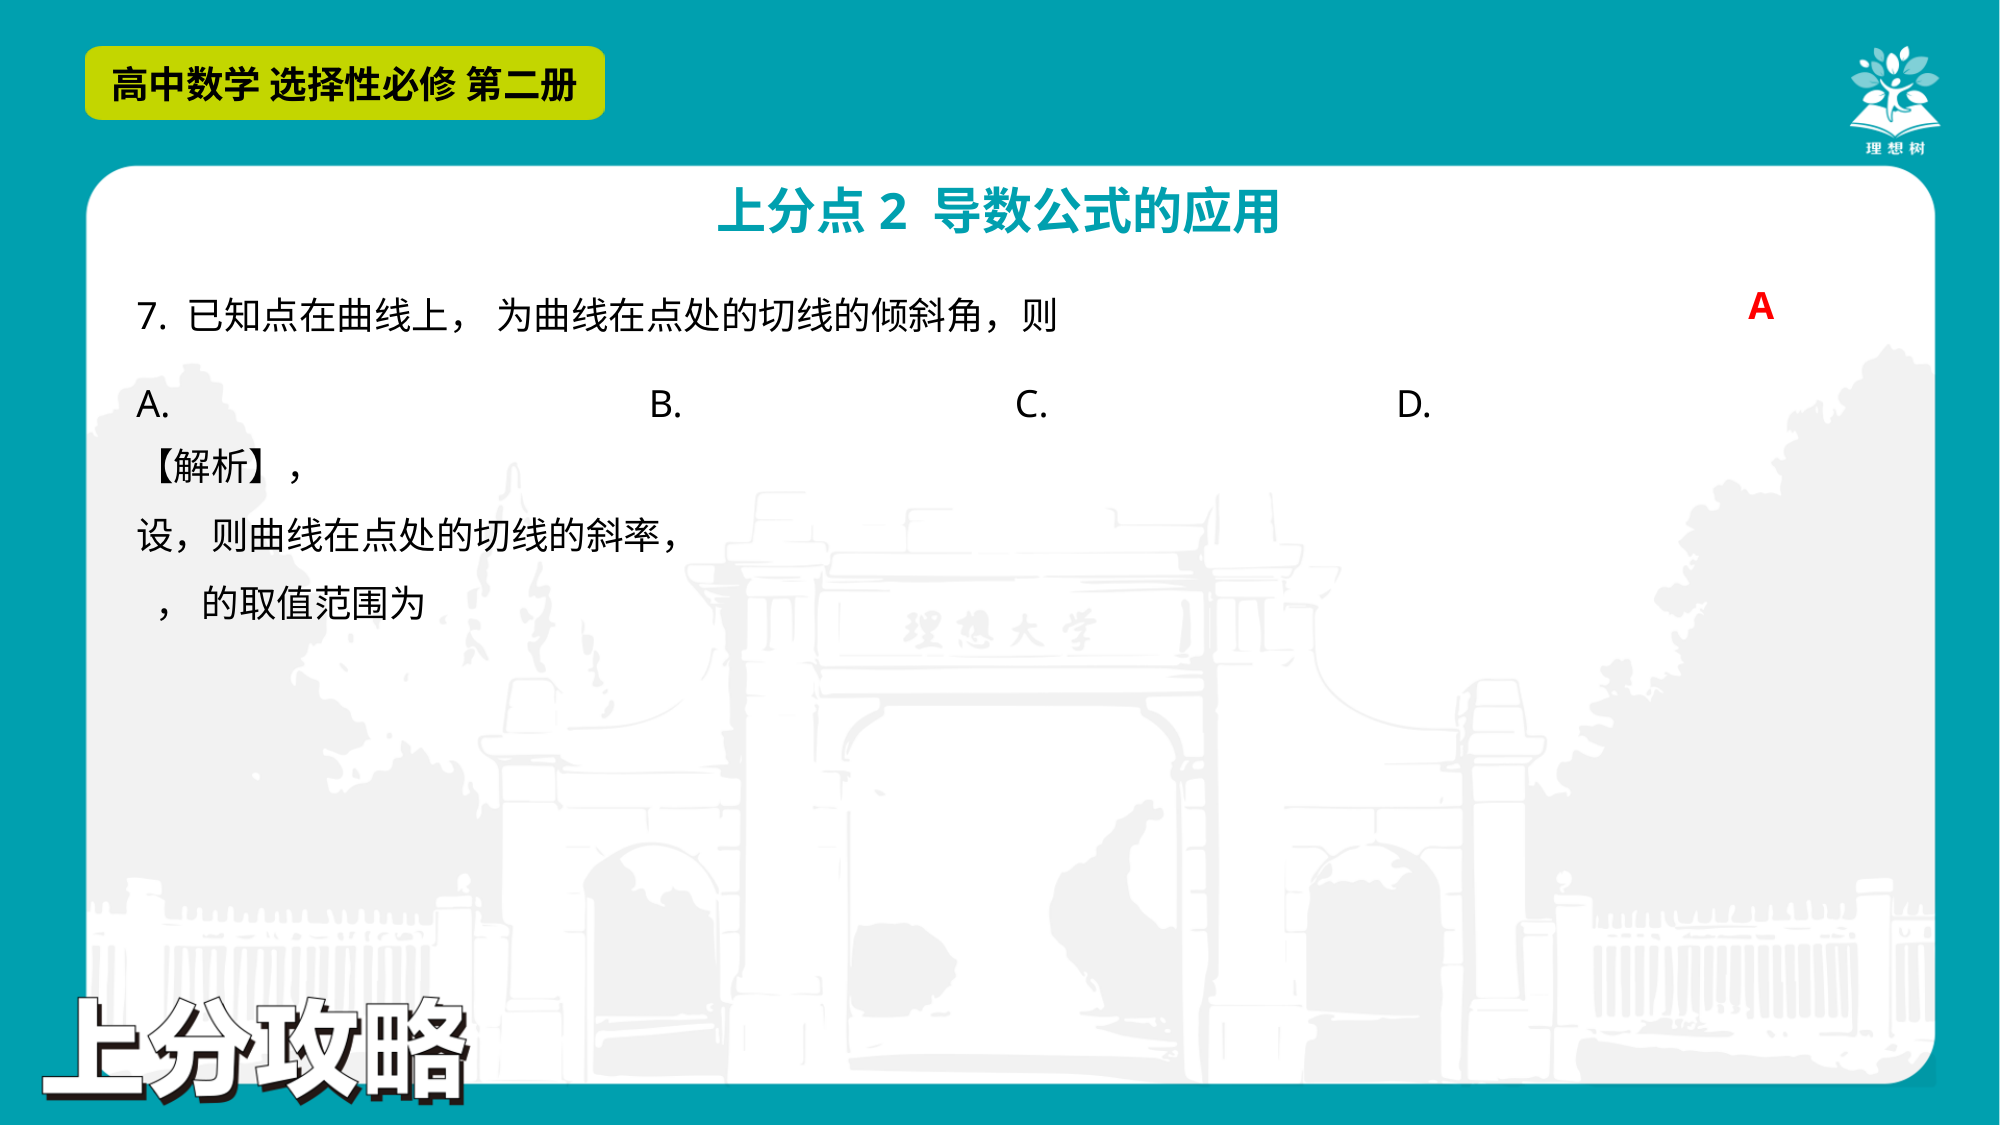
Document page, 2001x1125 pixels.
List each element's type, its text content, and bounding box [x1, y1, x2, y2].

text_box A [1734, 281, 1789, 326]
picture [0, 0, 2000, 1125]
